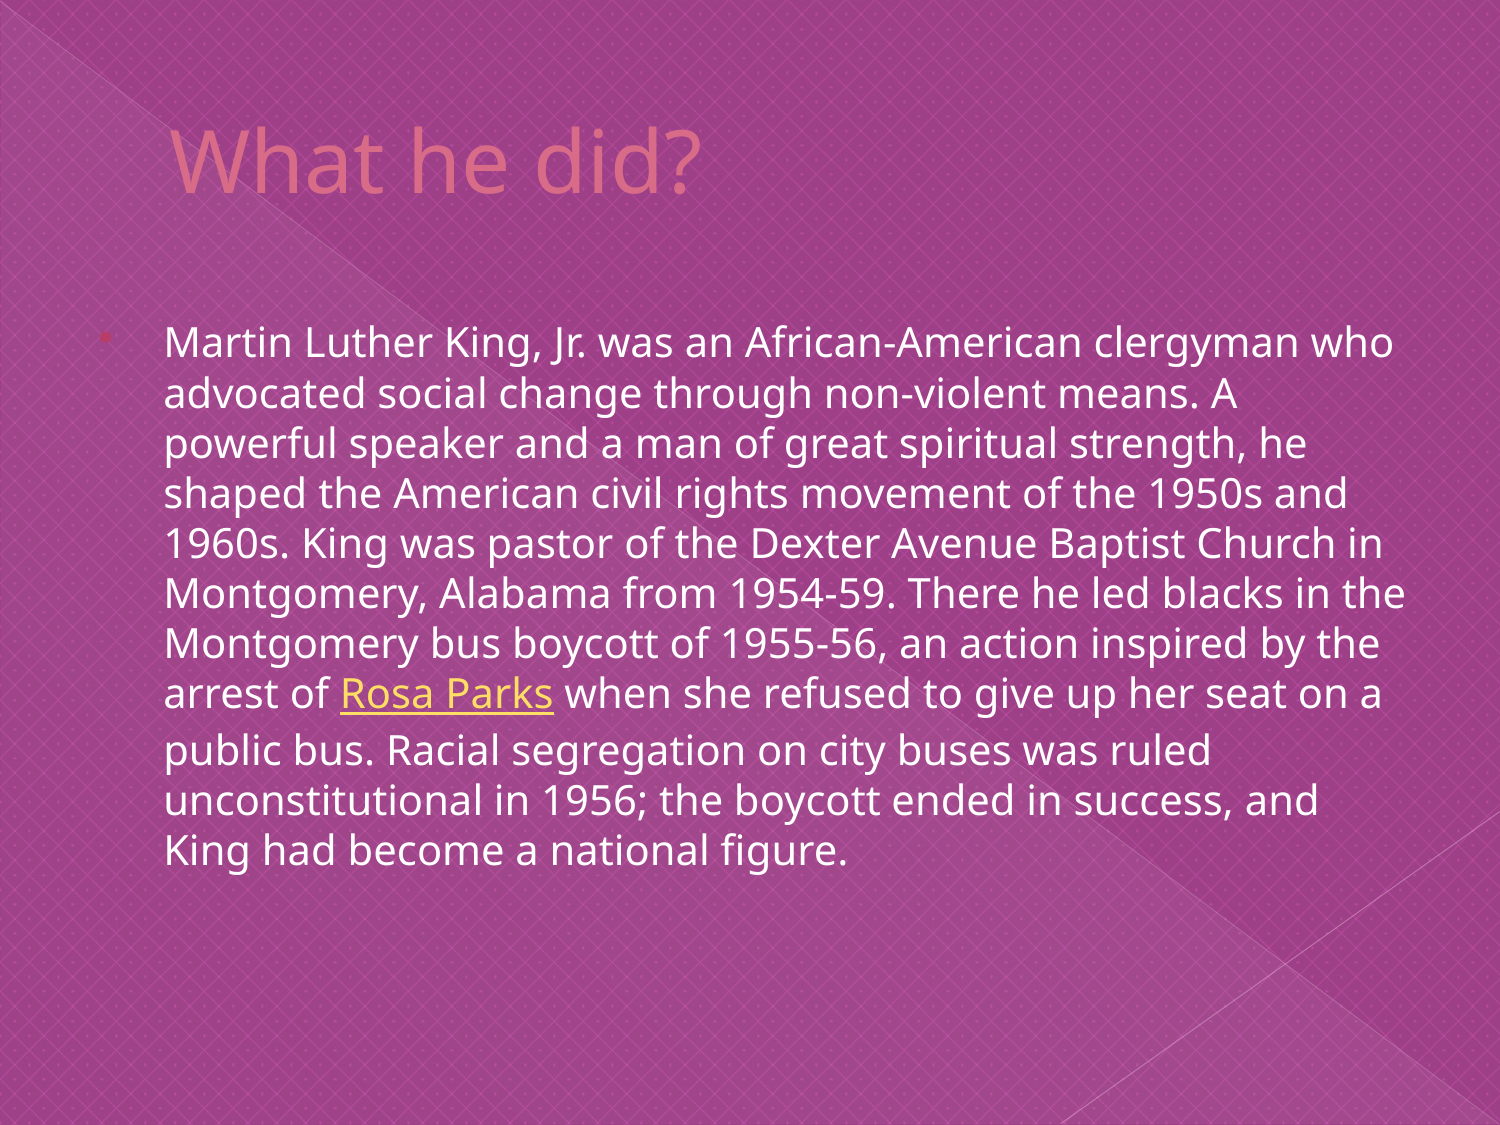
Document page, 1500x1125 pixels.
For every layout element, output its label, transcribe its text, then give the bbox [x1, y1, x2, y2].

list Martin Luther King, Jr. was an African-American clergyman who advocated social change through non-violent means. A powerful speaker and a man of great spiritual strength, he shaped the American civil rights movement of the 1950s and 1960s. King was pastor of the Dexter Avenue Baptist Church in Montgomery, Alabama from 1954-59. There he led blacks in the Montgomery bus boycott of 1955-56, an action inspired by the arrest of Rosa Parks when she refused to give up her seat on a public bus. Racial segregation on city buses was ruled unconstitutional in 1956; the boycott ended in success, and King had become a national figure. [75, 308, 1425, 1059]
title What he did? [75, 43, 1425, 274]
